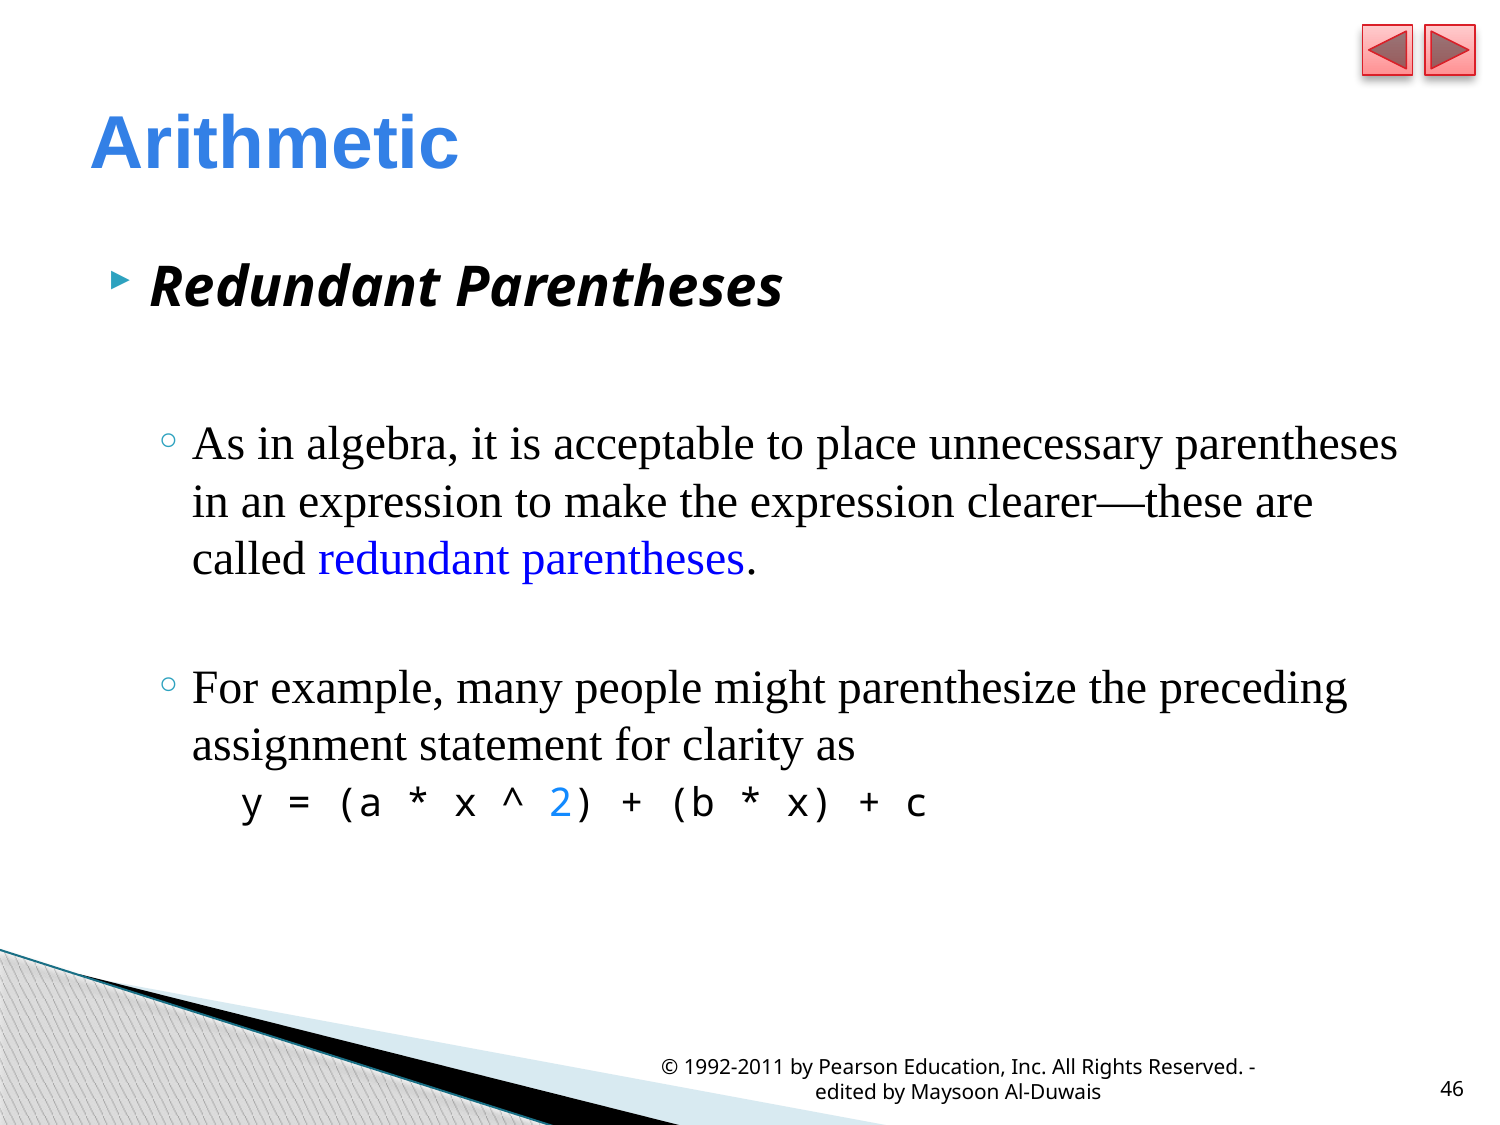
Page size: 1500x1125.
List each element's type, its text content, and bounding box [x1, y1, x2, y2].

slide_number 46 [1418, 1051, 1479, 1112]
footer © 1992-2011 by Pearson Education, Inc. All Rights Reserved. - edited by Maysoon Al-Duwais [612, 1051, 1305, 1112]
list Redundant Parentheses As in algebra, it is acceptable to place unnecessary parentheses in an expression to make the expression clearer—these are called redundant parentheses. For example, many people might parenthesize the preceding assignment statement for clarity as y = (a * x ^ 2) + (b * x) + c [74, 242, 1426, 986]
title Arithmetic [75, 45, 1425, 233]
